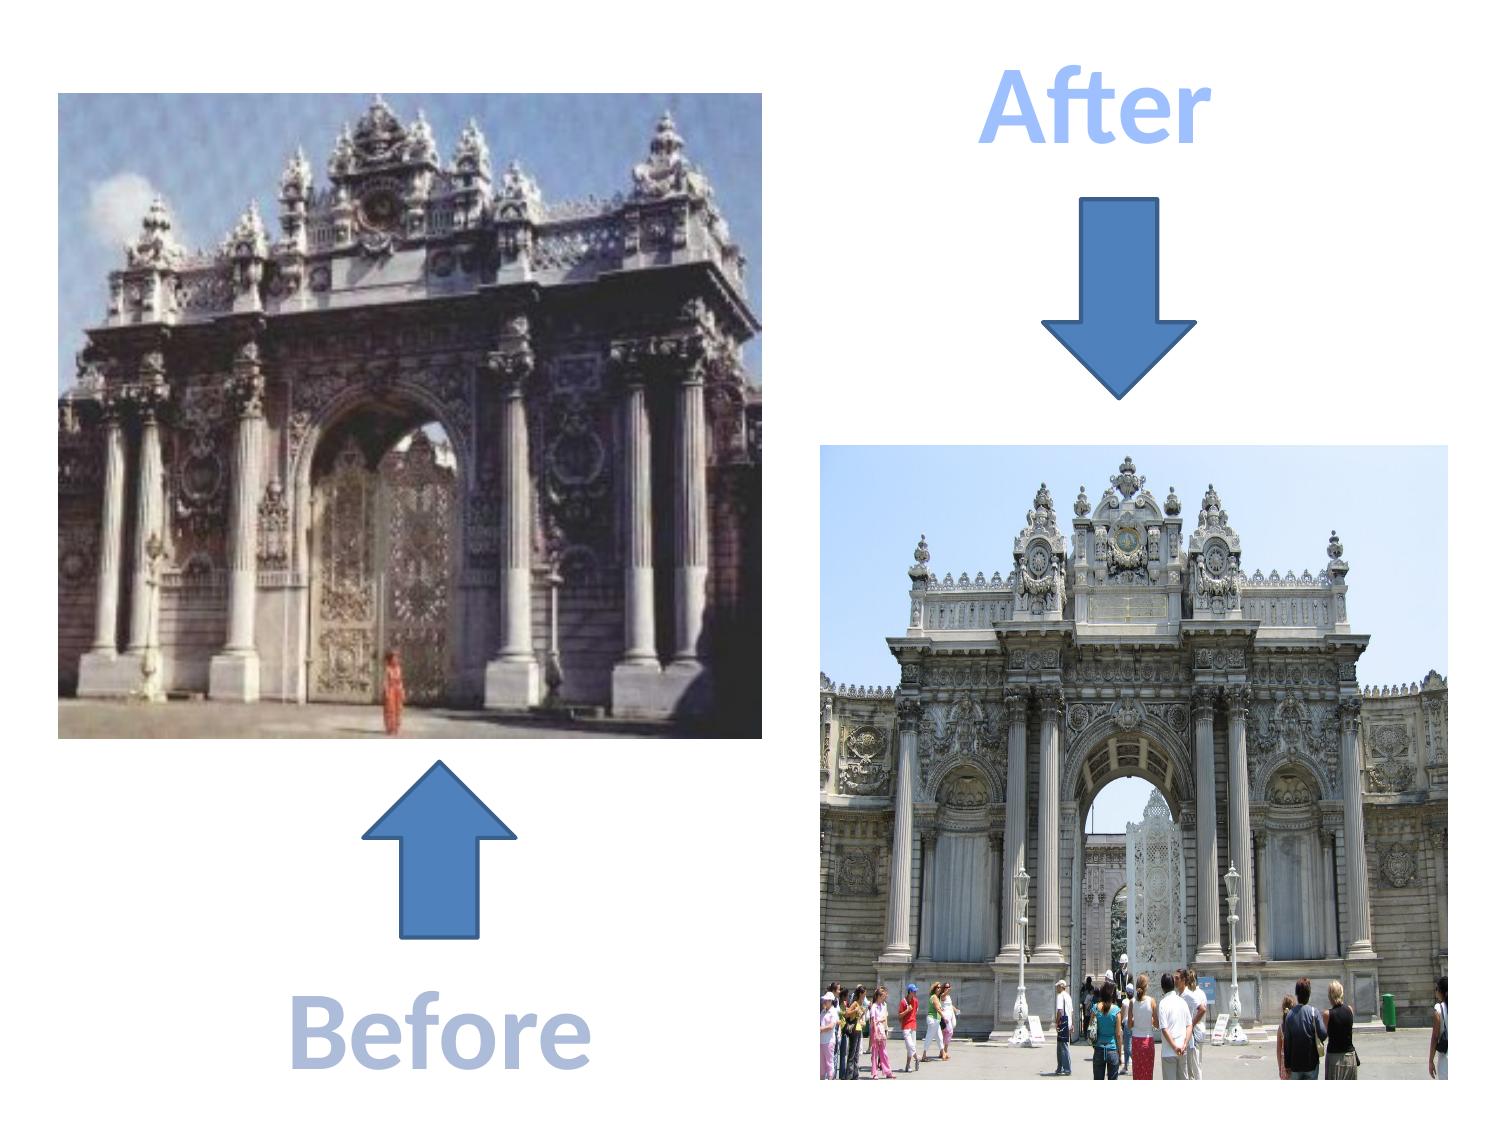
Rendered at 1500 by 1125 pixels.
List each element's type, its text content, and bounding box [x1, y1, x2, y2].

picture [58, 93, 762, 739]
text_box After [963, 23, 1229, 174]
text_box Before [270, 949, 610, 1100]
picture [820, 445, 1448, 1080]
text_box [1040, 197, 1198, 401]
text_box [361, 759, 518, 940]
